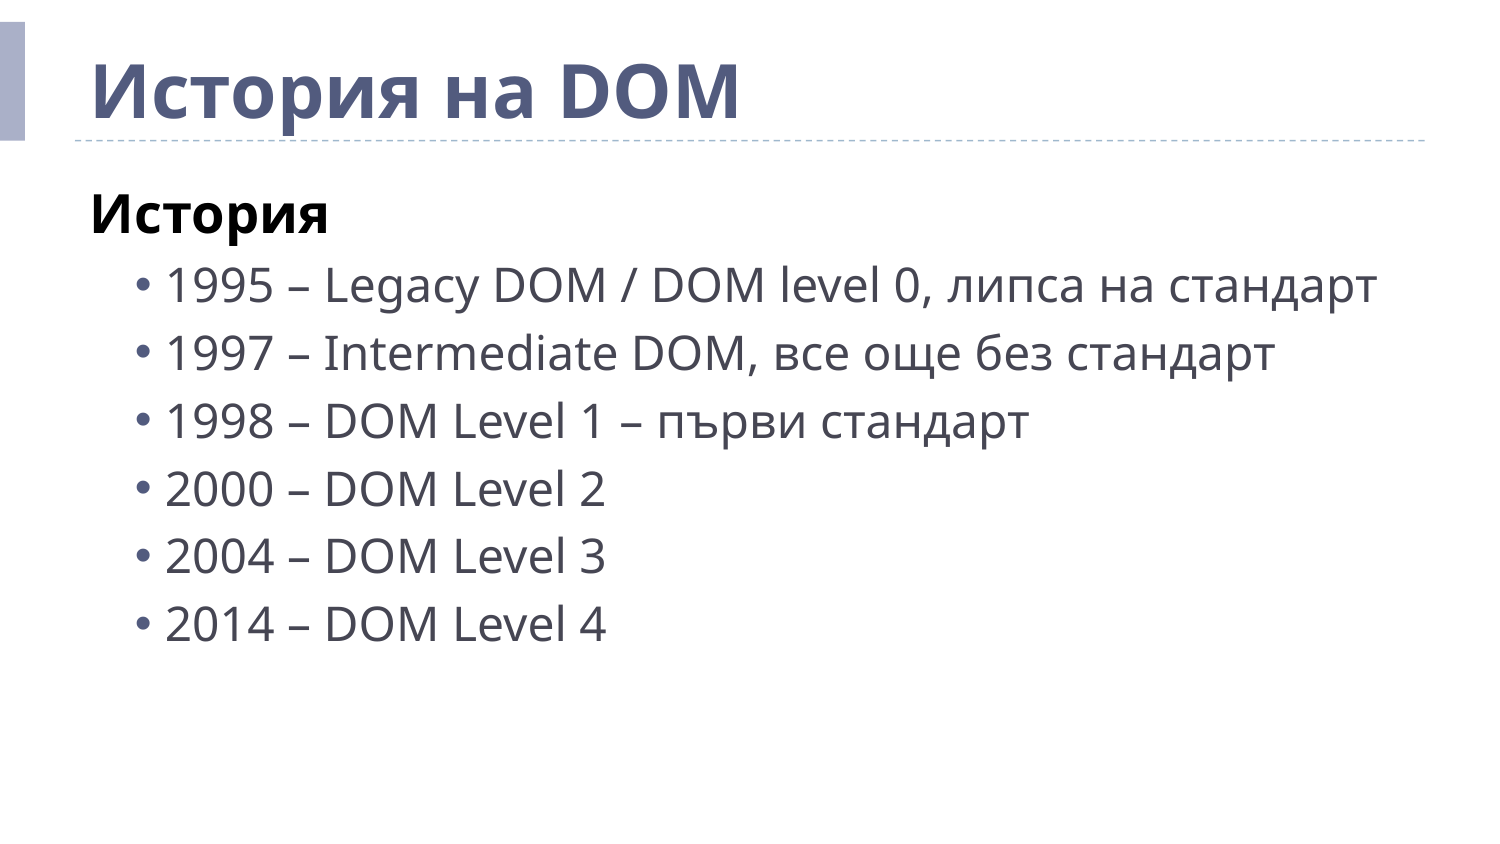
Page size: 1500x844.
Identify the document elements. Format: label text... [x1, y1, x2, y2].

list История 1995 – Legacy DOM / DOM level 0, липса на стандарт 1997 – Intermediate DOM, все още без стандарт 1998 – DOM Level 1 – първи стандарт 2000 – DOM Level 2 2004 – DOM Level 3 2014 – DOM Level 4 [75, 171, 1475, 835]
title История на DOM [75, 18, 1475, 141]
